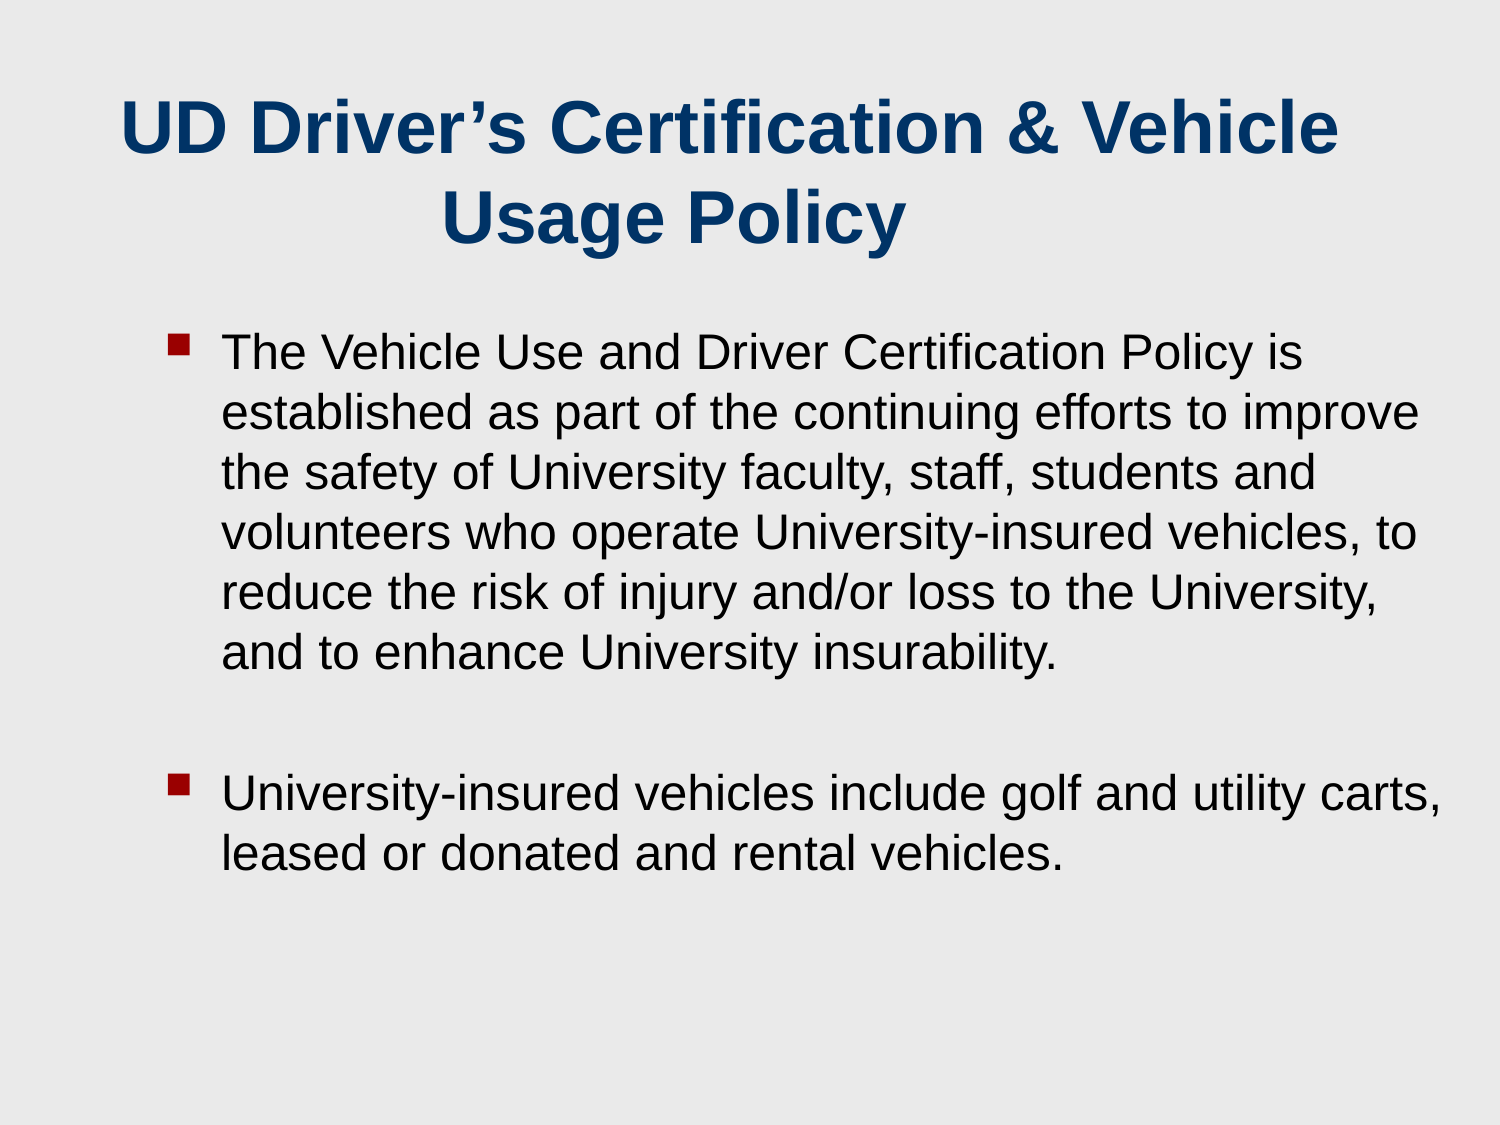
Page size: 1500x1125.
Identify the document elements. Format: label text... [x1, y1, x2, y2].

title UD Driver’s Certification & Vehicle Usage Policy [0, 69, 1483, 267]
list The Vehicle Use and Driver Certification Policy is established as part of the continuing efforts to improve the safety of University faculty, staff, students and volunteers who operate University-insured vehicles, to reduce the risk of injury and/or loss to the University, and to enhance University insurability. University-insured vehicles include golf and utility carts, leased or donated and rental vehicles. [149, 312, 1481, 1001]
